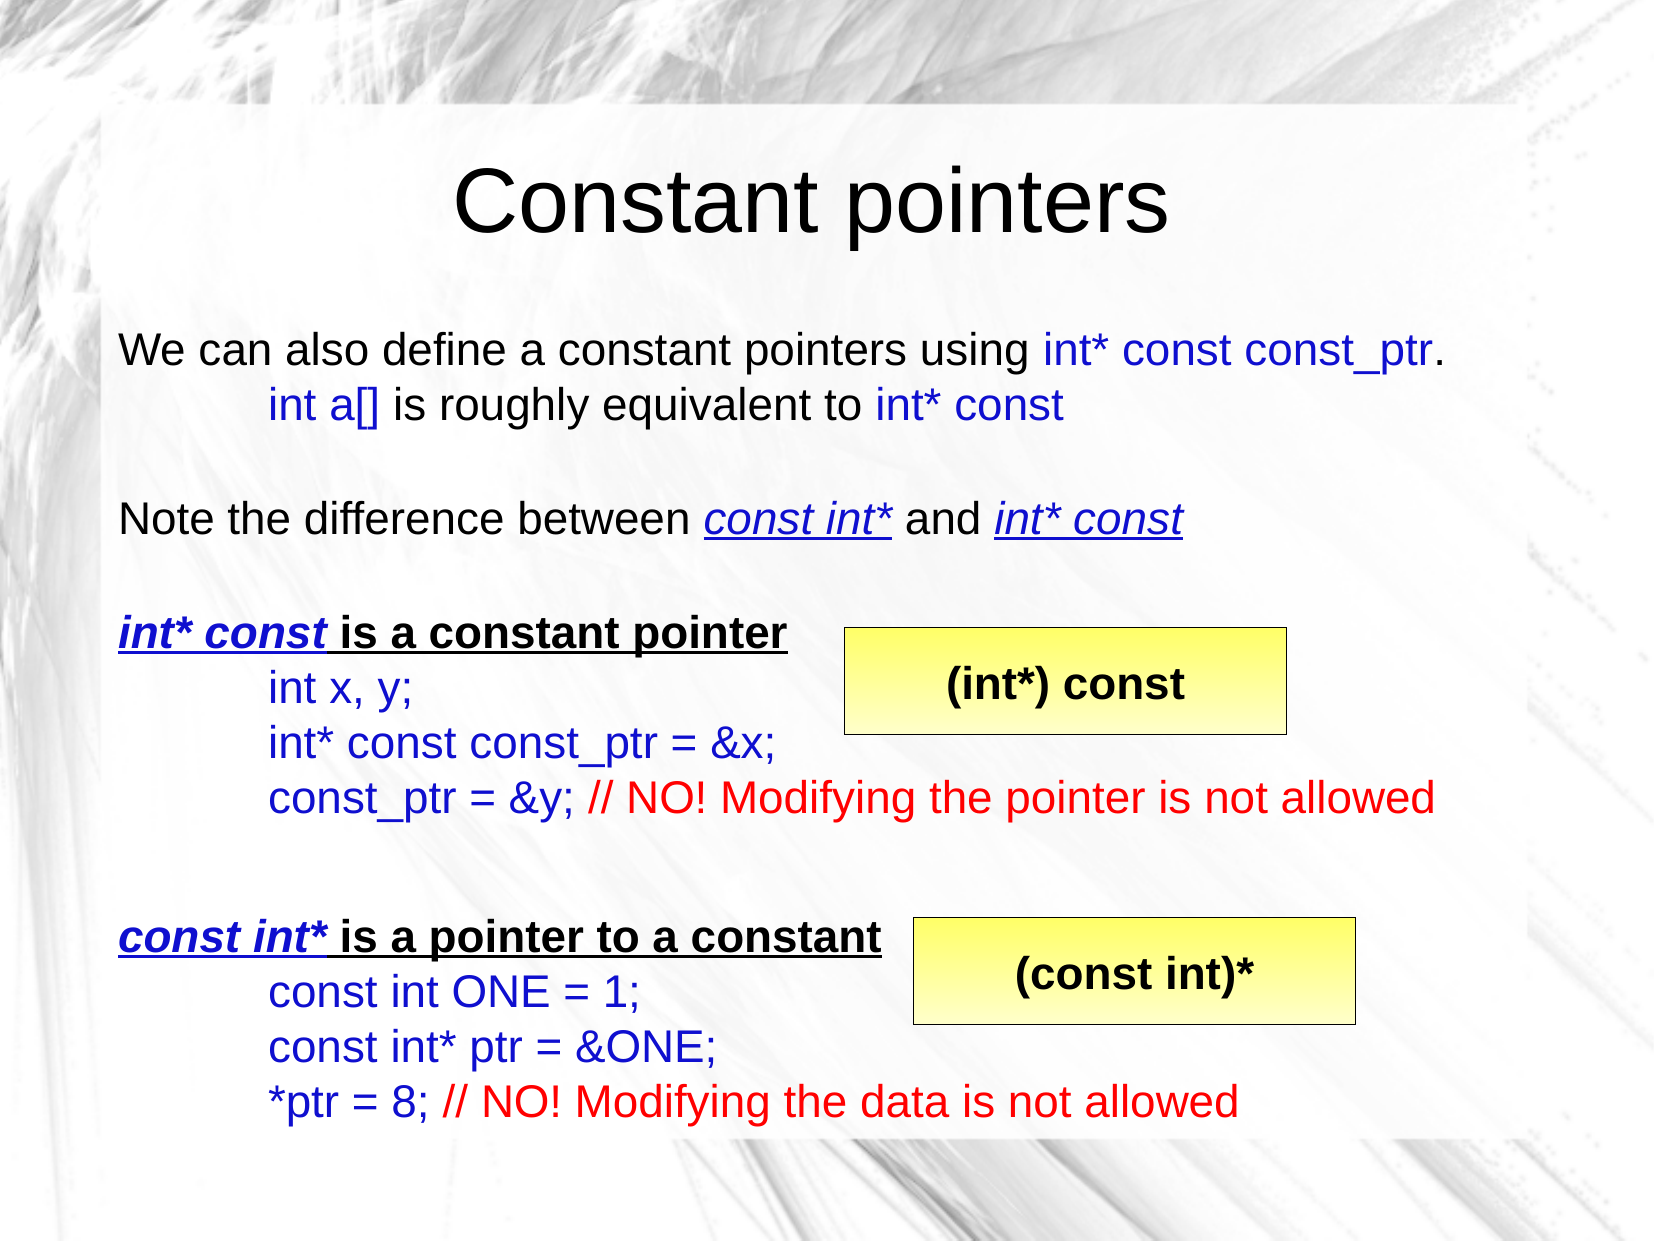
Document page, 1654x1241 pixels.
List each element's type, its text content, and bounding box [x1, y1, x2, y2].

text_box (const int)* [913, 917, 1356, 1025]
list We can also define a constant pointers using int* const const_ptr. int a[] is roughly equivalent to int* const Note the difference between const int* and int* const int* const is a constant pointer int x, y; int* const const_ptr = &x; const_ptr = &y; // NO! Modifying the pointer is not allowed const int* is a pointer to a constant const int ONE = 1; const int* ptr = &ONE; *ptr = 8; // NO! Modifying the data is not allowed [118, 319, 1571, 1109]
picture [0, 0, 1654, 1241]
text_box (int*) const [844, 627, 1287, 735]
title Constant pointers [118, 93, 1506, 299]
